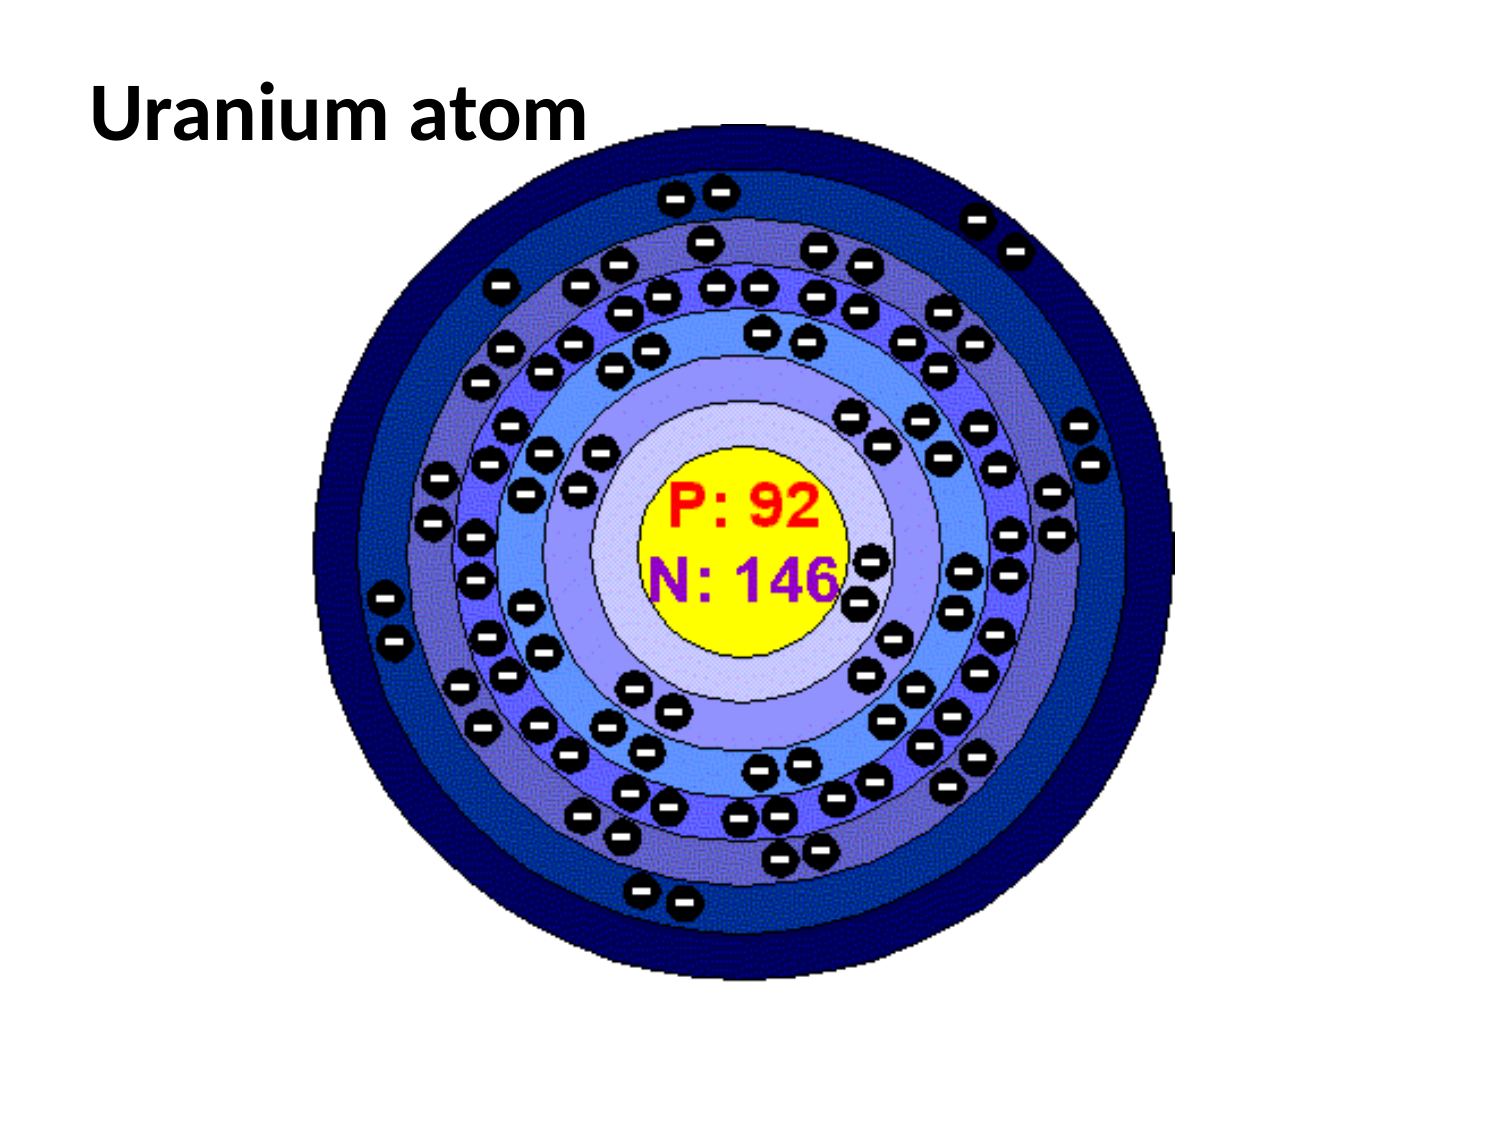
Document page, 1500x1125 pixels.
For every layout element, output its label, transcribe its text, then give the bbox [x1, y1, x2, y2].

text_box Uranium atom [75, 50, 850, 165]
picture [311, 124, 1176, 987]
